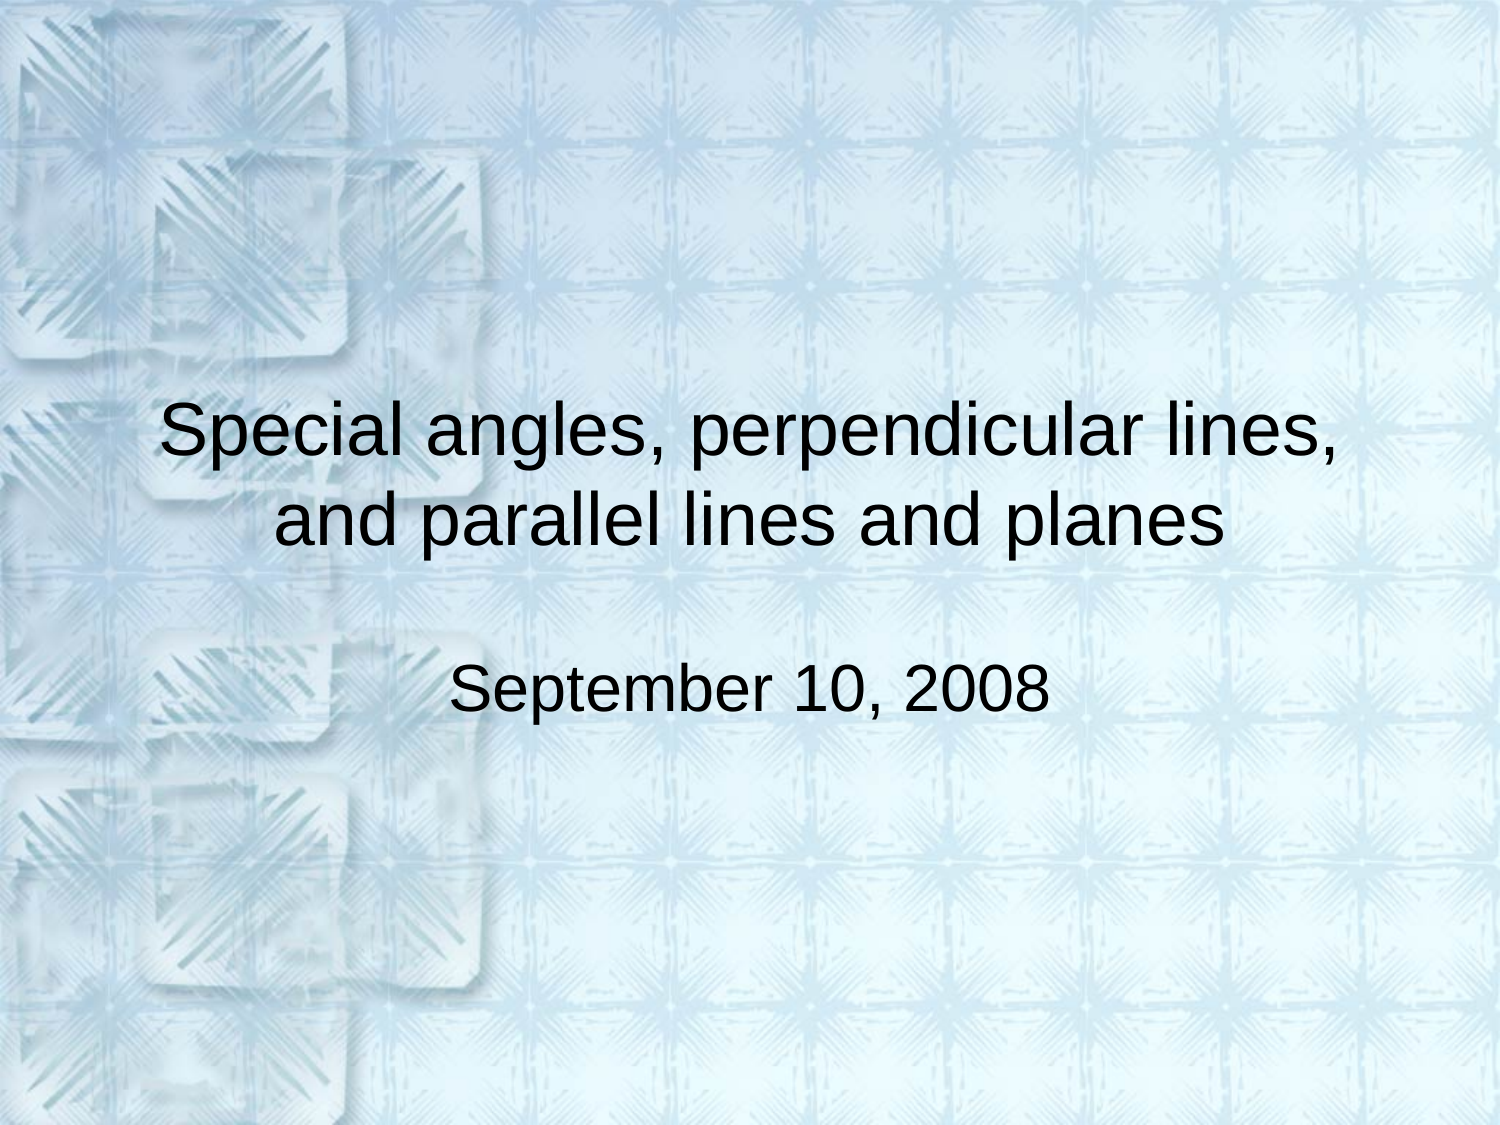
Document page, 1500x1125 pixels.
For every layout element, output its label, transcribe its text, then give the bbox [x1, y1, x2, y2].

picture [0, 0, 1500, 1125]
subtitle September 10, 2008 [224, 637, 1276, 926]
title Special angles, perpendicular lines, and parallel lines and planes [112, 349, 1388, 591]
